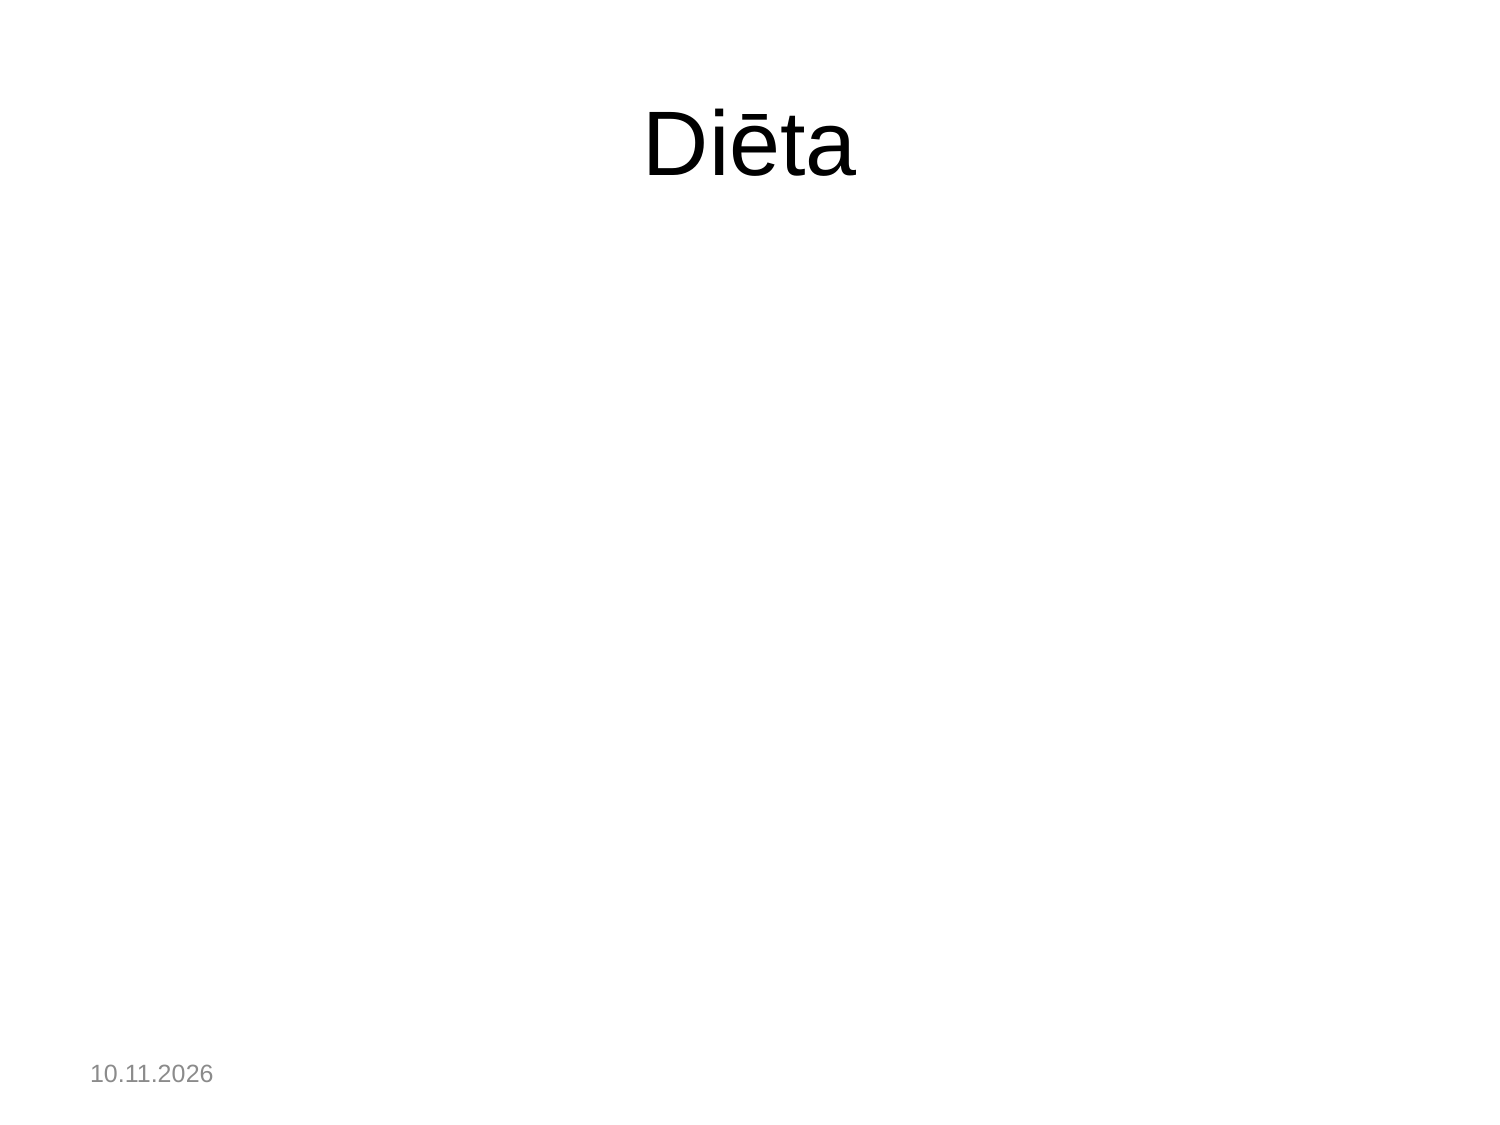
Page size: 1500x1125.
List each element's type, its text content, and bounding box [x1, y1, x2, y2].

title Diēta [74, 44, 1426, 233]
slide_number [75, 1042, 425, 1103]
